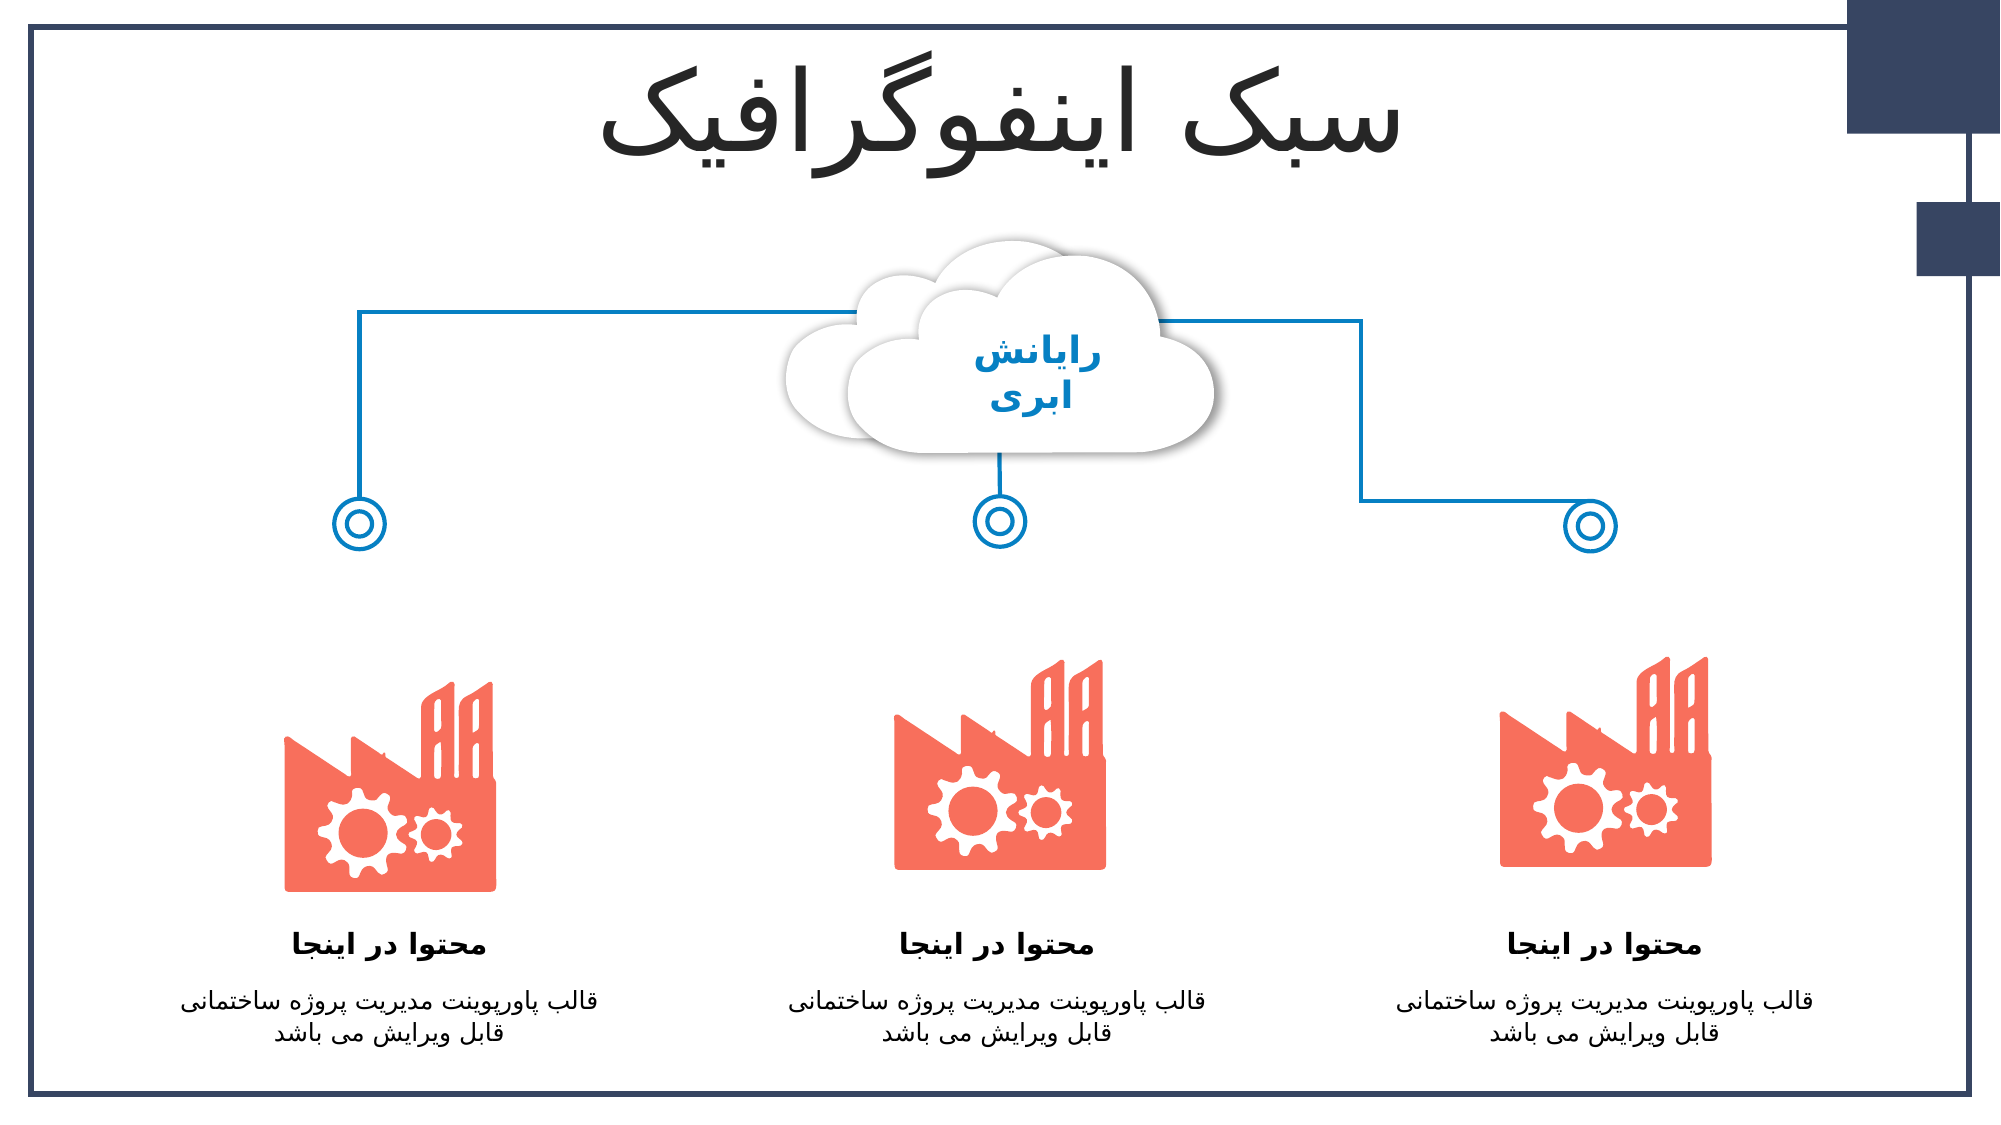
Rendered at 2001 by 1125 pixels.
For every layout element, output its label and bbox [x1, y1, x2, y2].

text_box [149, 917, 629, 1055]
text_box [892, 658, 1107, 870]
text_box [359, 311, 911, 499]
text_box [785, 240, 1215, 453]
text_box [757, 917, 1237, 1055]
text_box [282, 680, 497, 892]
text_box [1497, 655, 1713, 867]
text_box [1847, 0, 2000, 134]
text_box [1130, 320, 1591, 501]
text_box [30, 26, 1970, 1095]
text_box [1365, 917, 1845, 1055]
text_box [1916, 202, 2000, 277]
